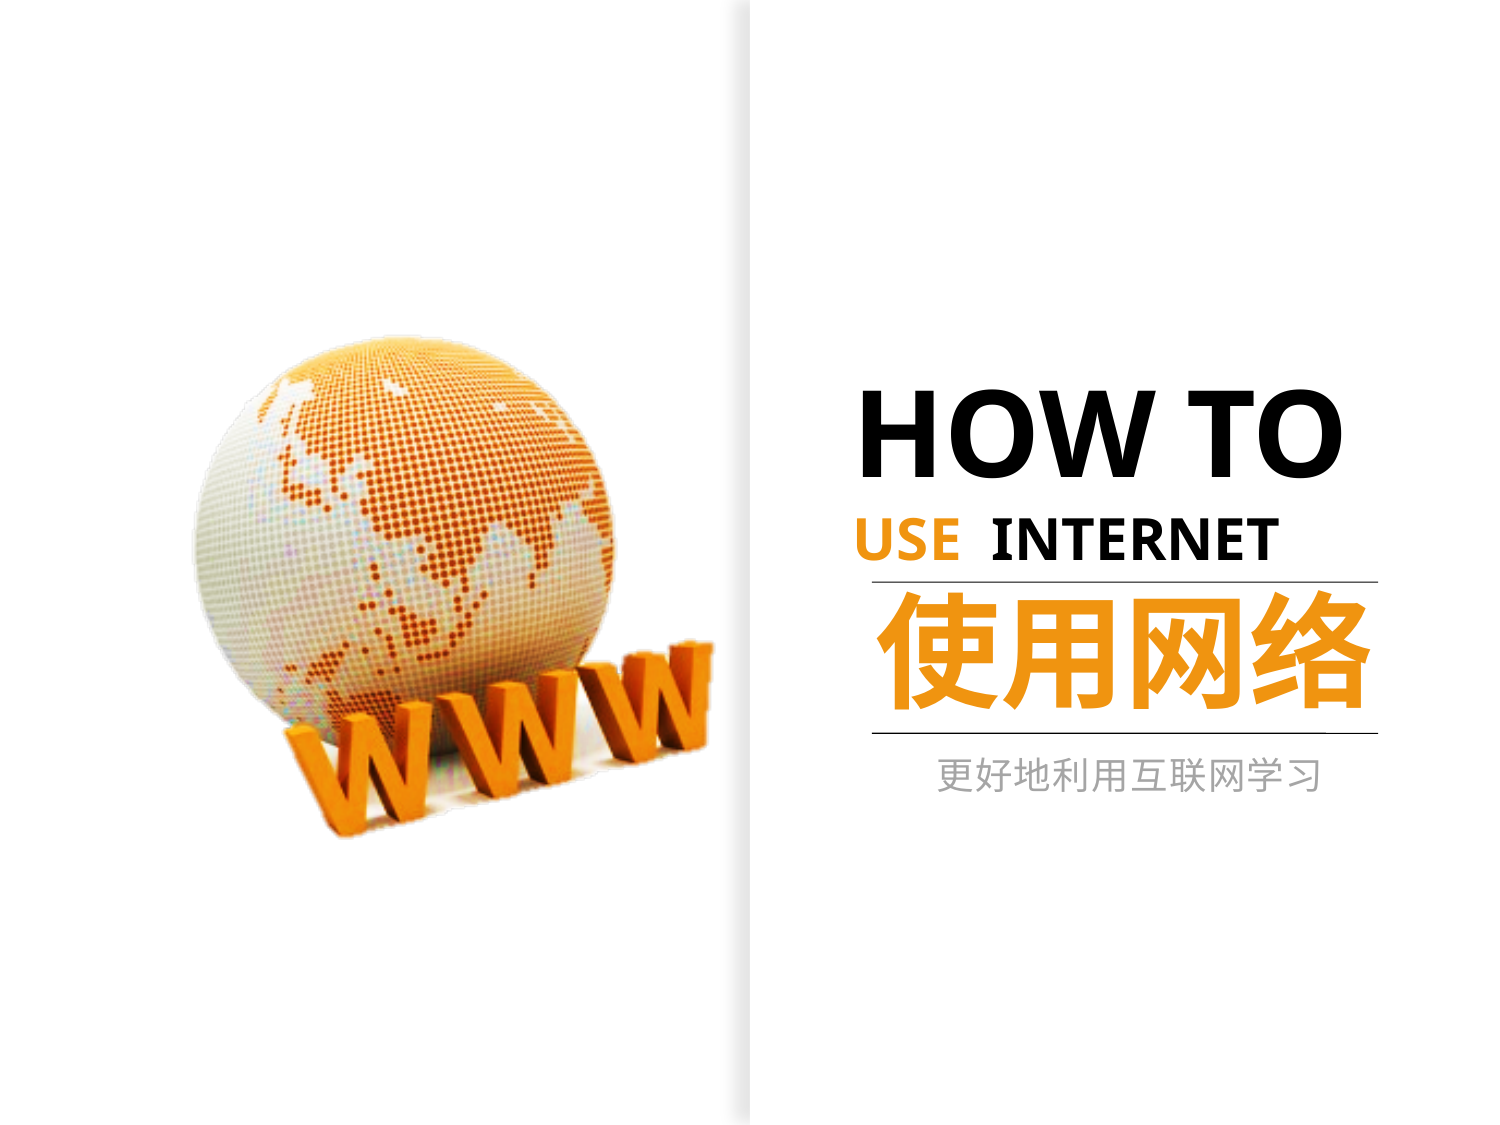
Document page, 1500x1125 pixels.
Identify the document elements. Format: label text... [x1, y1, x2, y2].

picture [109, 314, 877, 952]
text_box HOW TO USE INTERNET [881, 349, 1422, 582]
text_box [749, 0, 1500, 1125]
text_box 使用网络 [881, 565, 1437, 733]
text_box 更好地利用互联网学习 [881, 744, 1383, 805]
